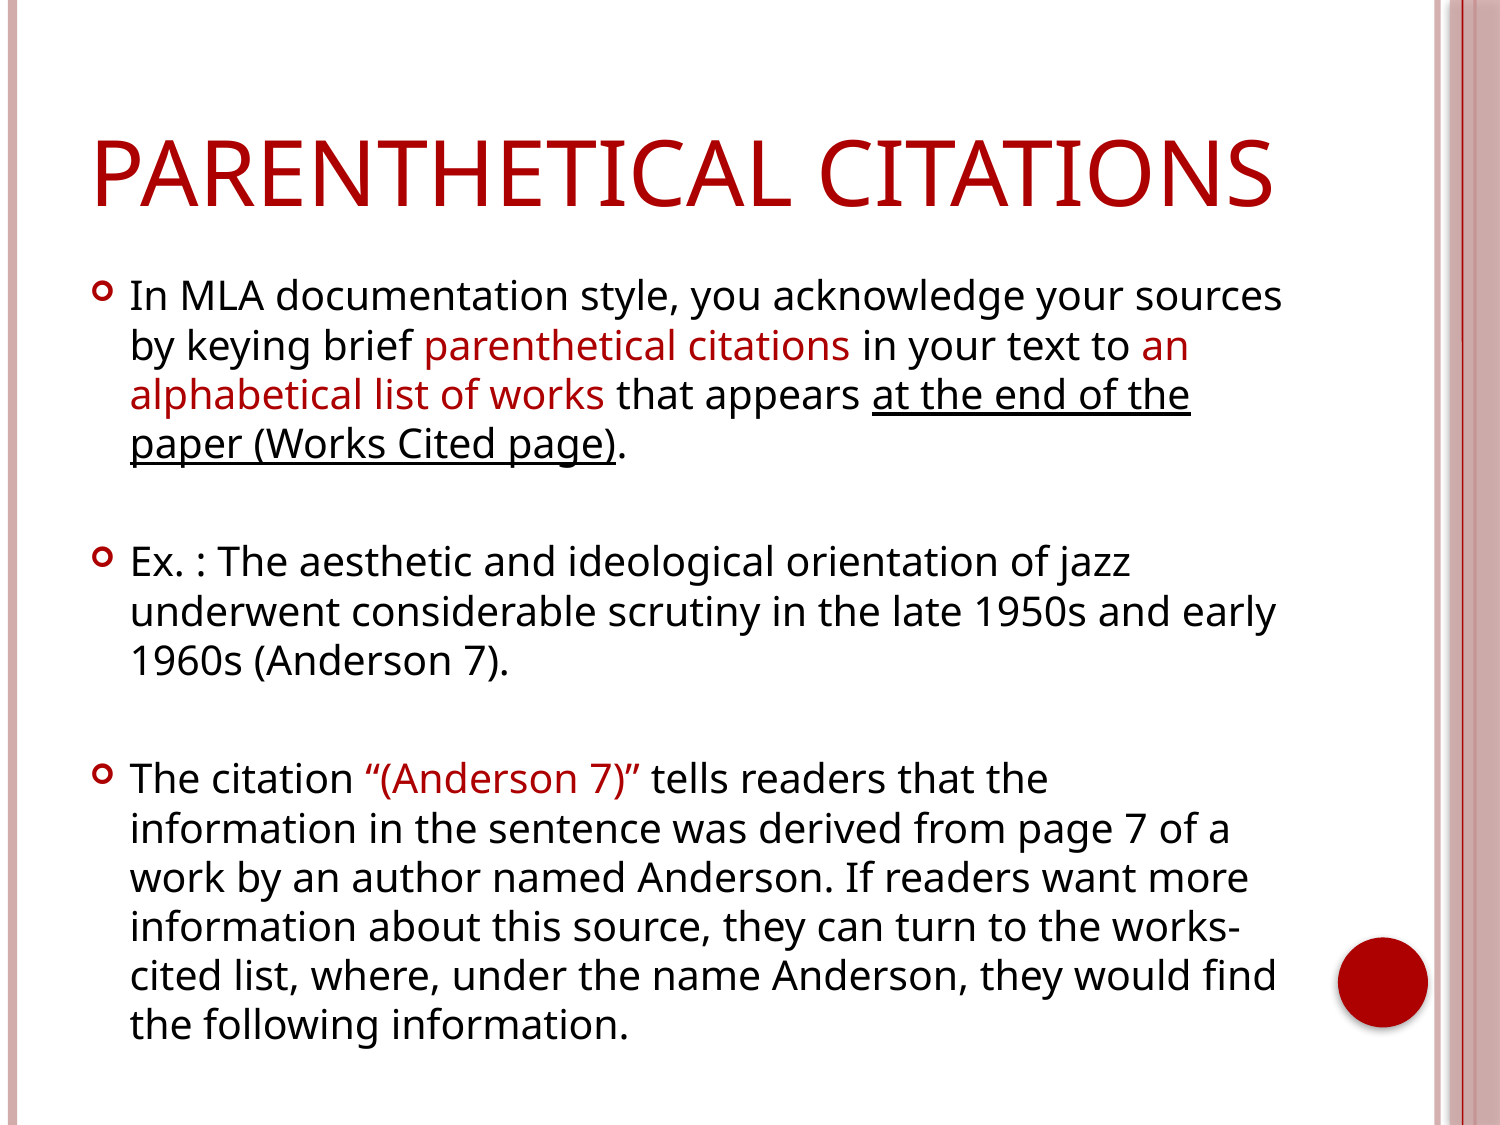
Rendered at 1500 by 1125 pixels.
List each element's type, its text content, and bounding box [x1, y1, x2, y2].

title Parenthetical Citations [75, 45, 1300, 233]
list In MLA documentation style, you acknowledge your sources by keying brief parenthetical citations in your text to an alphabetical list of works that appears at the end of the paper (Works Cited page). Ex. : The aesthetic and ideological orientation of jazz underwent considerable scrutiny in the late 1950s and early 1960s (Anderson 7). The citation “(Anderson 7)” tells readers that the information in the sentence was derived from page 7 of a work by an author named Anderson. If readers want more information about this source, they can turn to the works-cited list, where, under the name Anderson, they would find the following information. [75, 262, 1300, 1062]
